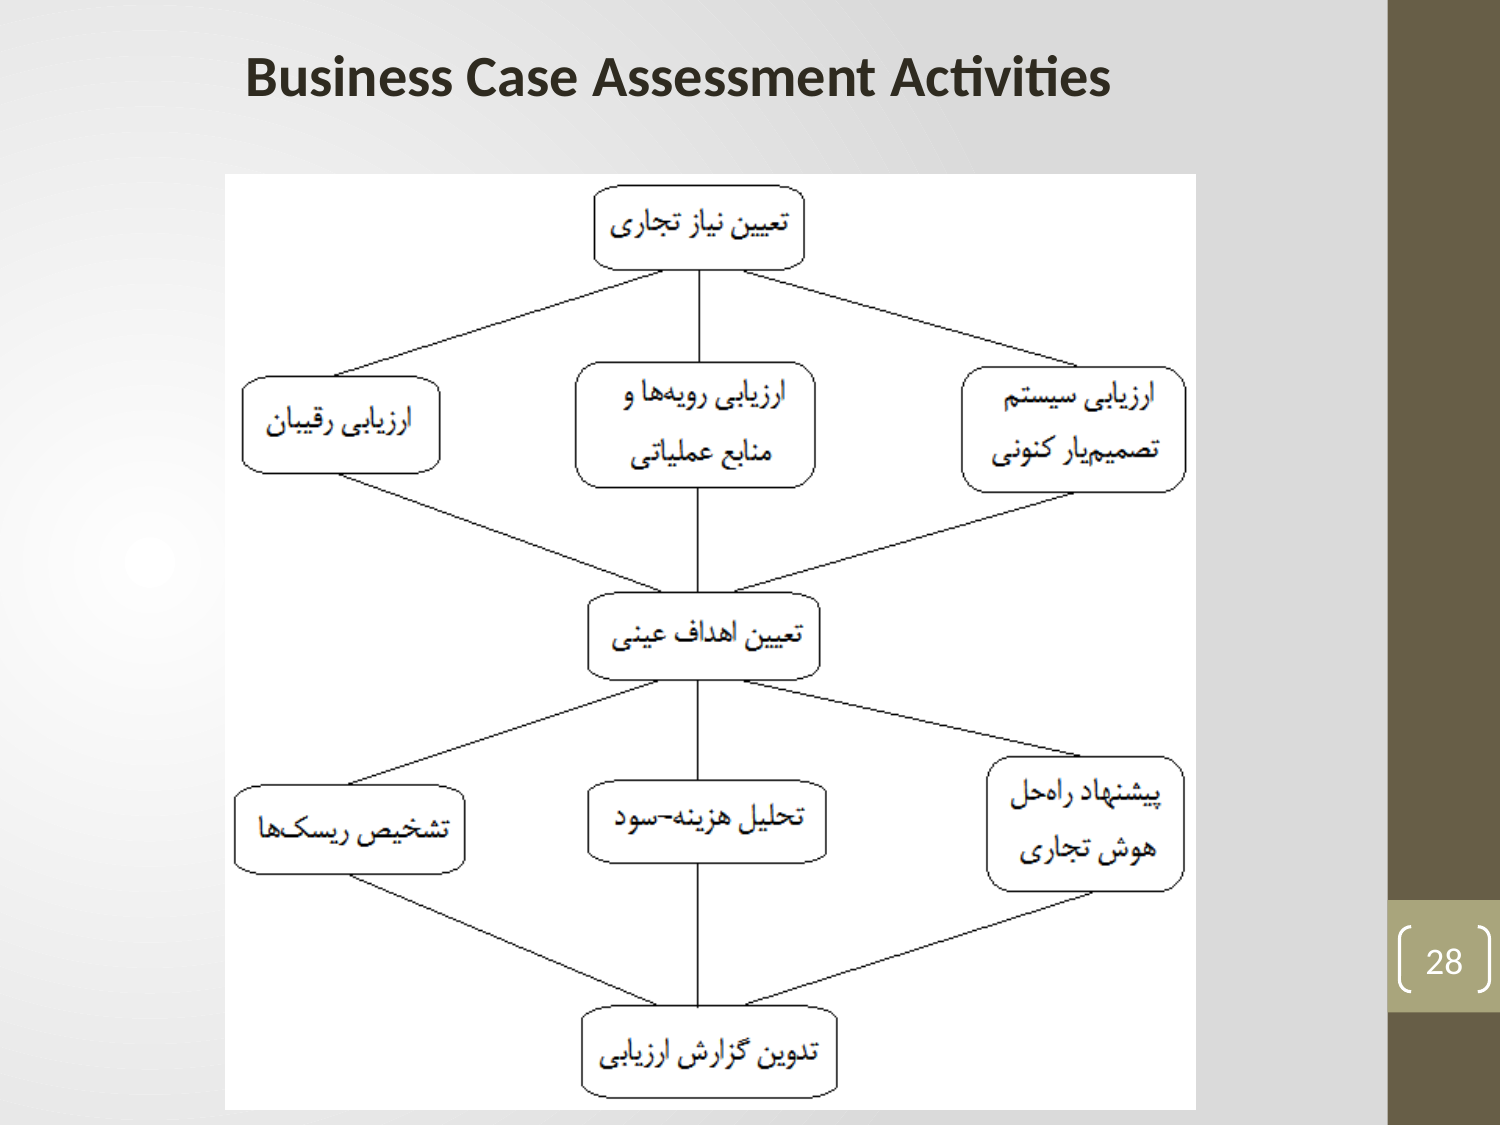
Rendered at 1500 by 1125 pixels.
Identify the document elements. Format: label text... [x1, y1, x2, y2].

text_box Business Case Assessment Activities [230, 30, 1128, 115]
picture [224, 174, 1197, 1111]
slide_number 28 [1397, 925, 1492, 994]
